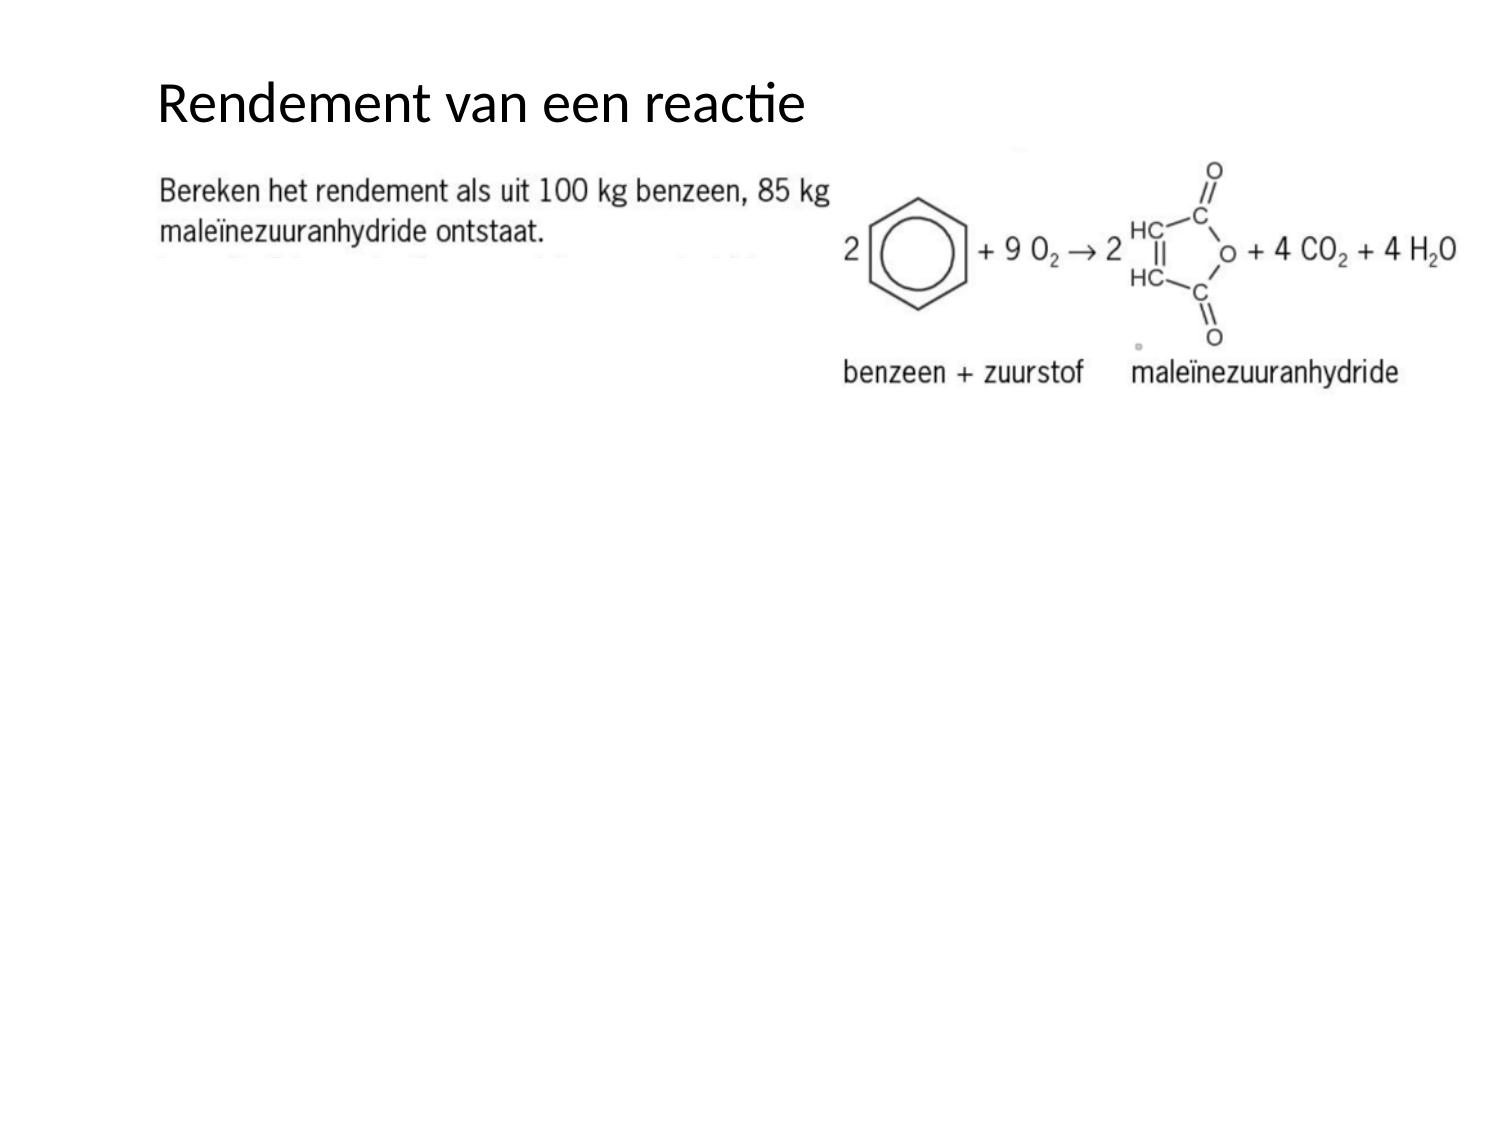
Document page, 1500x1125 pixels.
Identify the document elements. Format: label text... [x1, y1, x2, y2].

text_box Rendement van een reactie [142, 57, 1451, 237]
picture [150, 147, 1471, 398]
